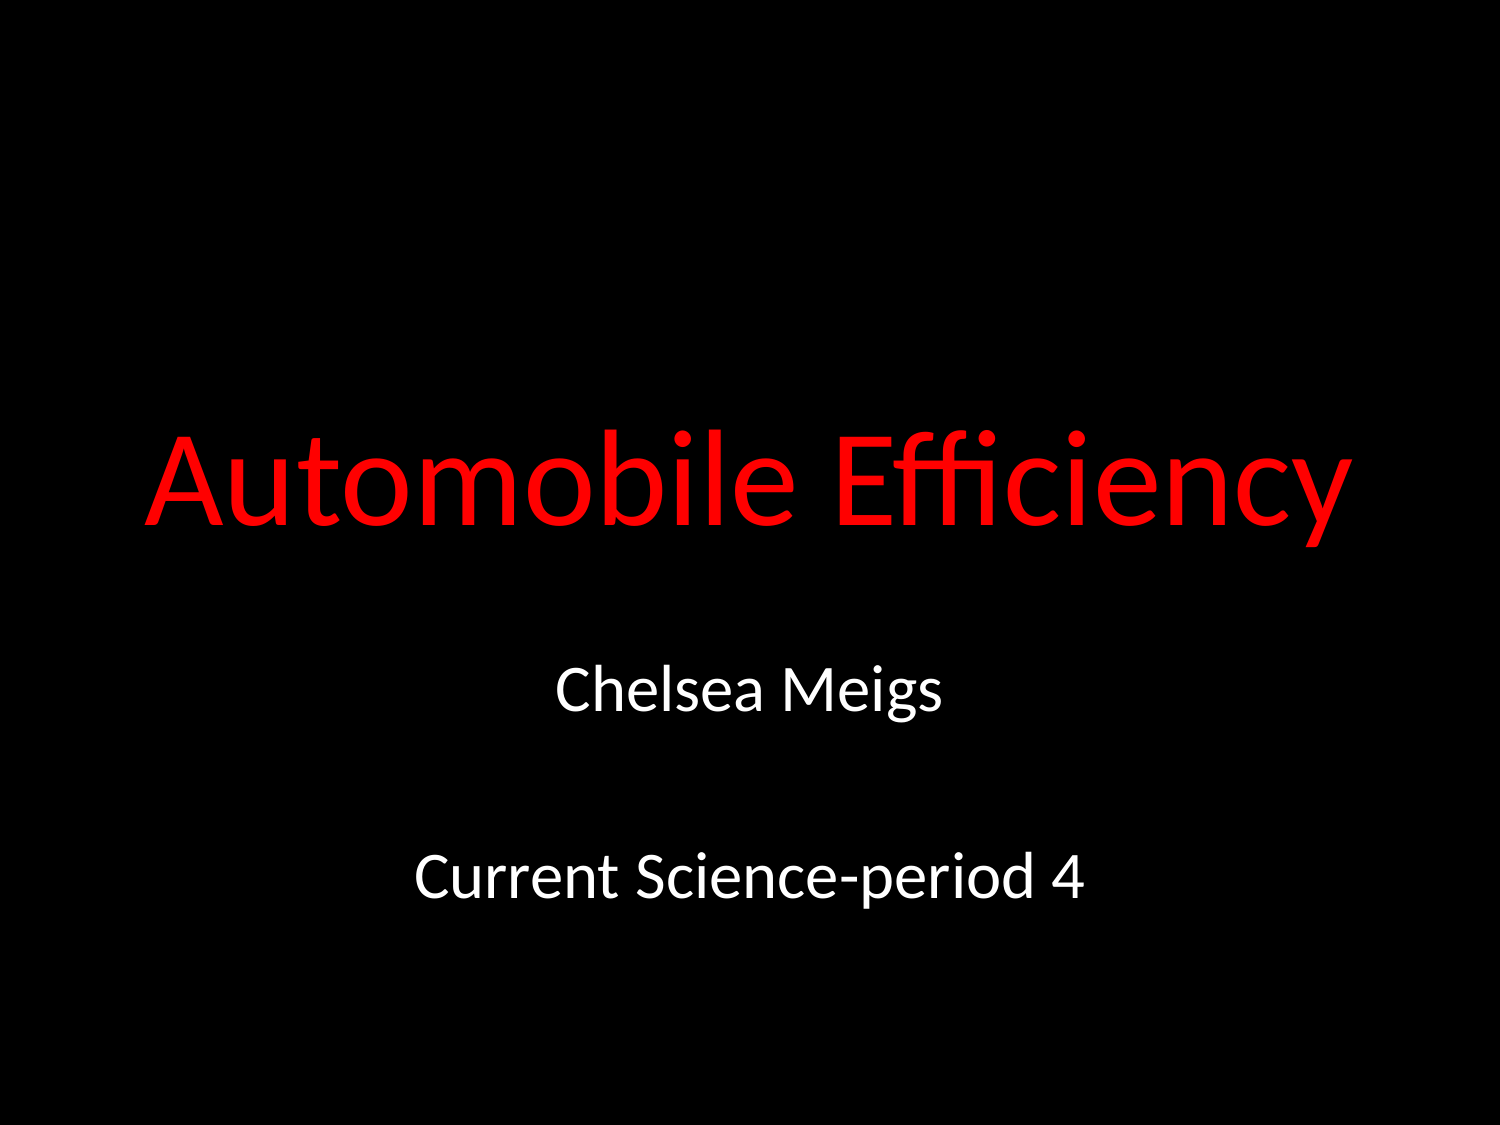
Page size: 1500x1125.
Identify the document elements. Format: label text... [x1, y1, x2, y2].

subtitle Chelsea Meigs Current Science-period 4 [225, 637, 1275, 925]
title Automobile Efficiency [112, 349, 1388, 591]
